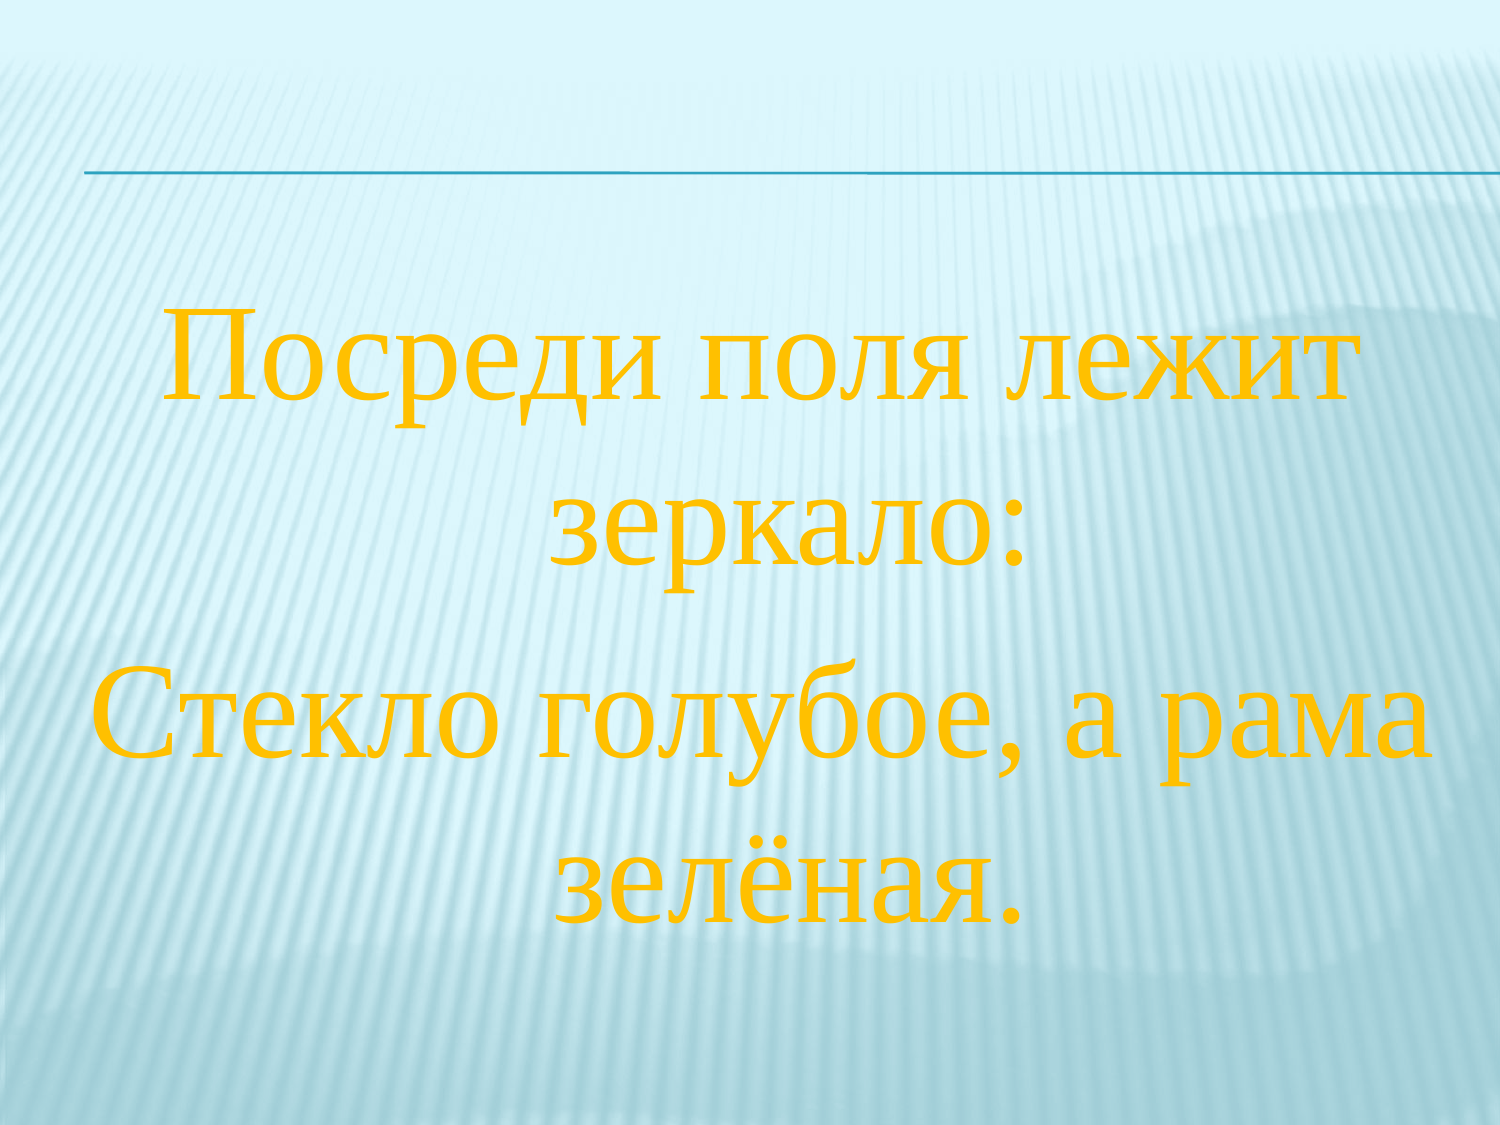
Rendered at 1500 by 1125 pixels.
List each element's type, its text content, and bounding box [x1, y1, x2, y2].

list Посреди поля лежит зеркало: Стекло голубое, а рама зелёная. [50, 254, 1475, 998]
